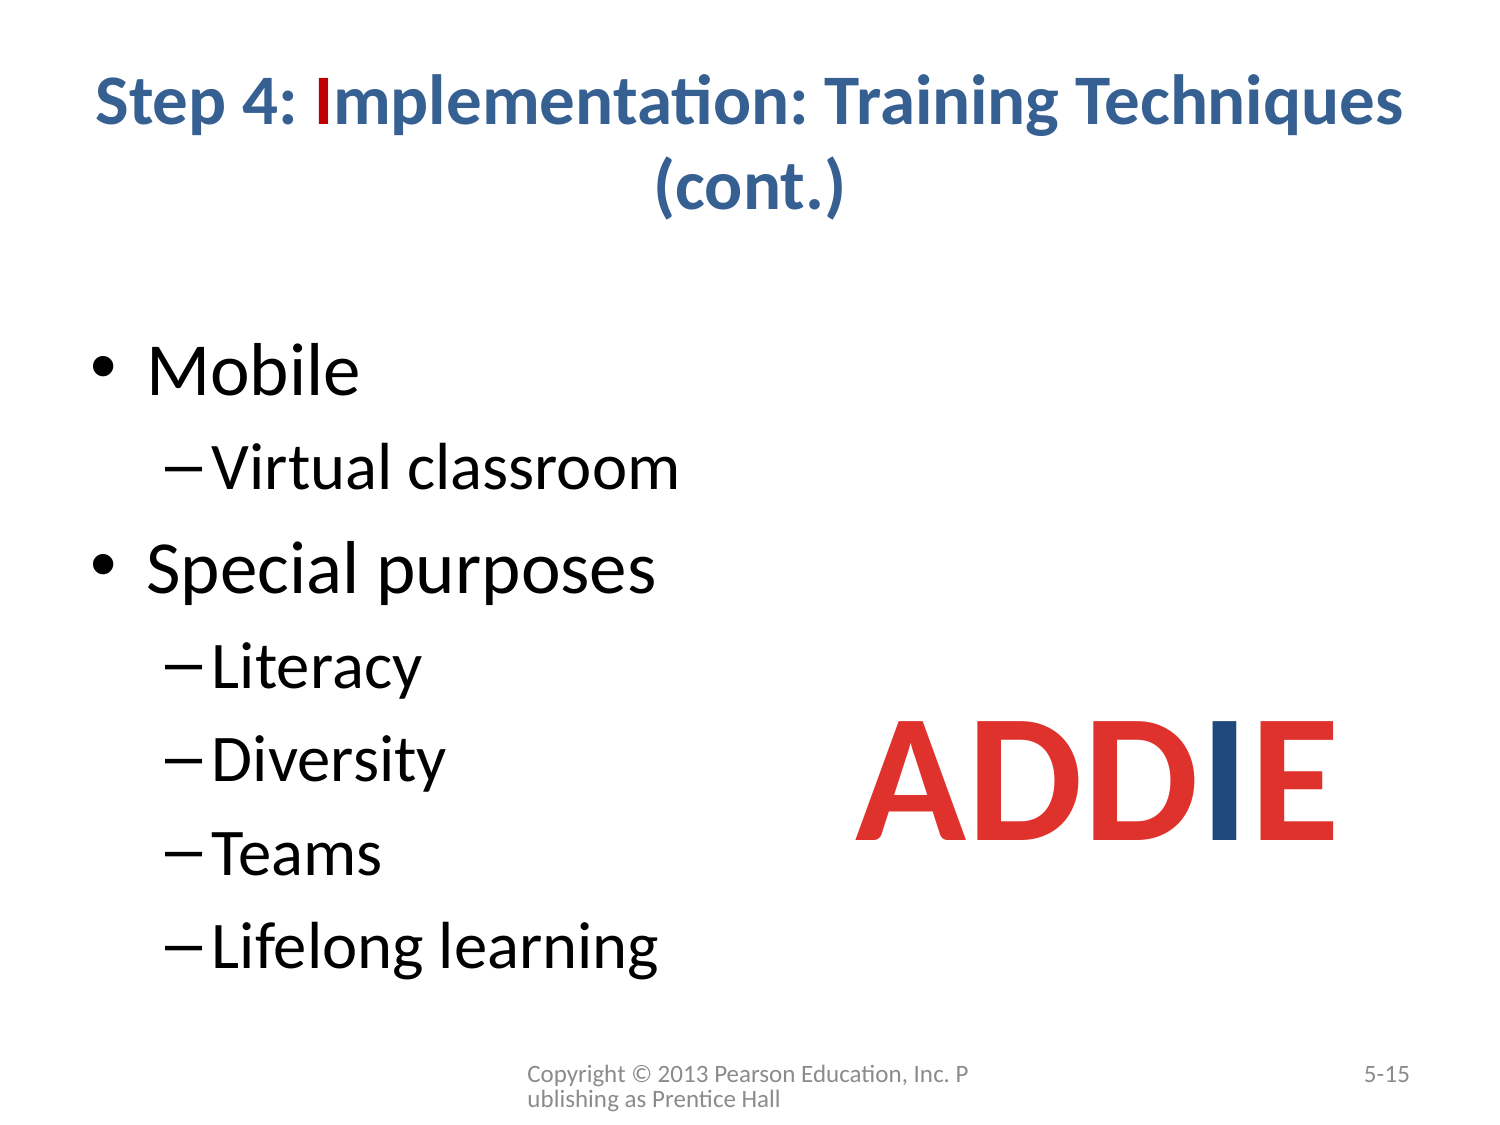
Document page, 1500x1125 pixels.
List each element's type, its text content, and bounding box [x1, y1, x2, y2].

list Mobile Virtual classroom Special purposes Literacy Diversity Teams Lifelong learning [75, 312, 1425, 1005]
title Step 4: Implementation: Training Techniques (cont.) [75, 45, 1425, 233]
slide_number 5-15 [1074, 1042, 1425, 1103]
footer Copyright © 2013 Pearson Education, Inc. Publishing as Prentice Hall [512, 1042, 988, 1103]
text_box ADDIE [840, 649, 1356, 885]
